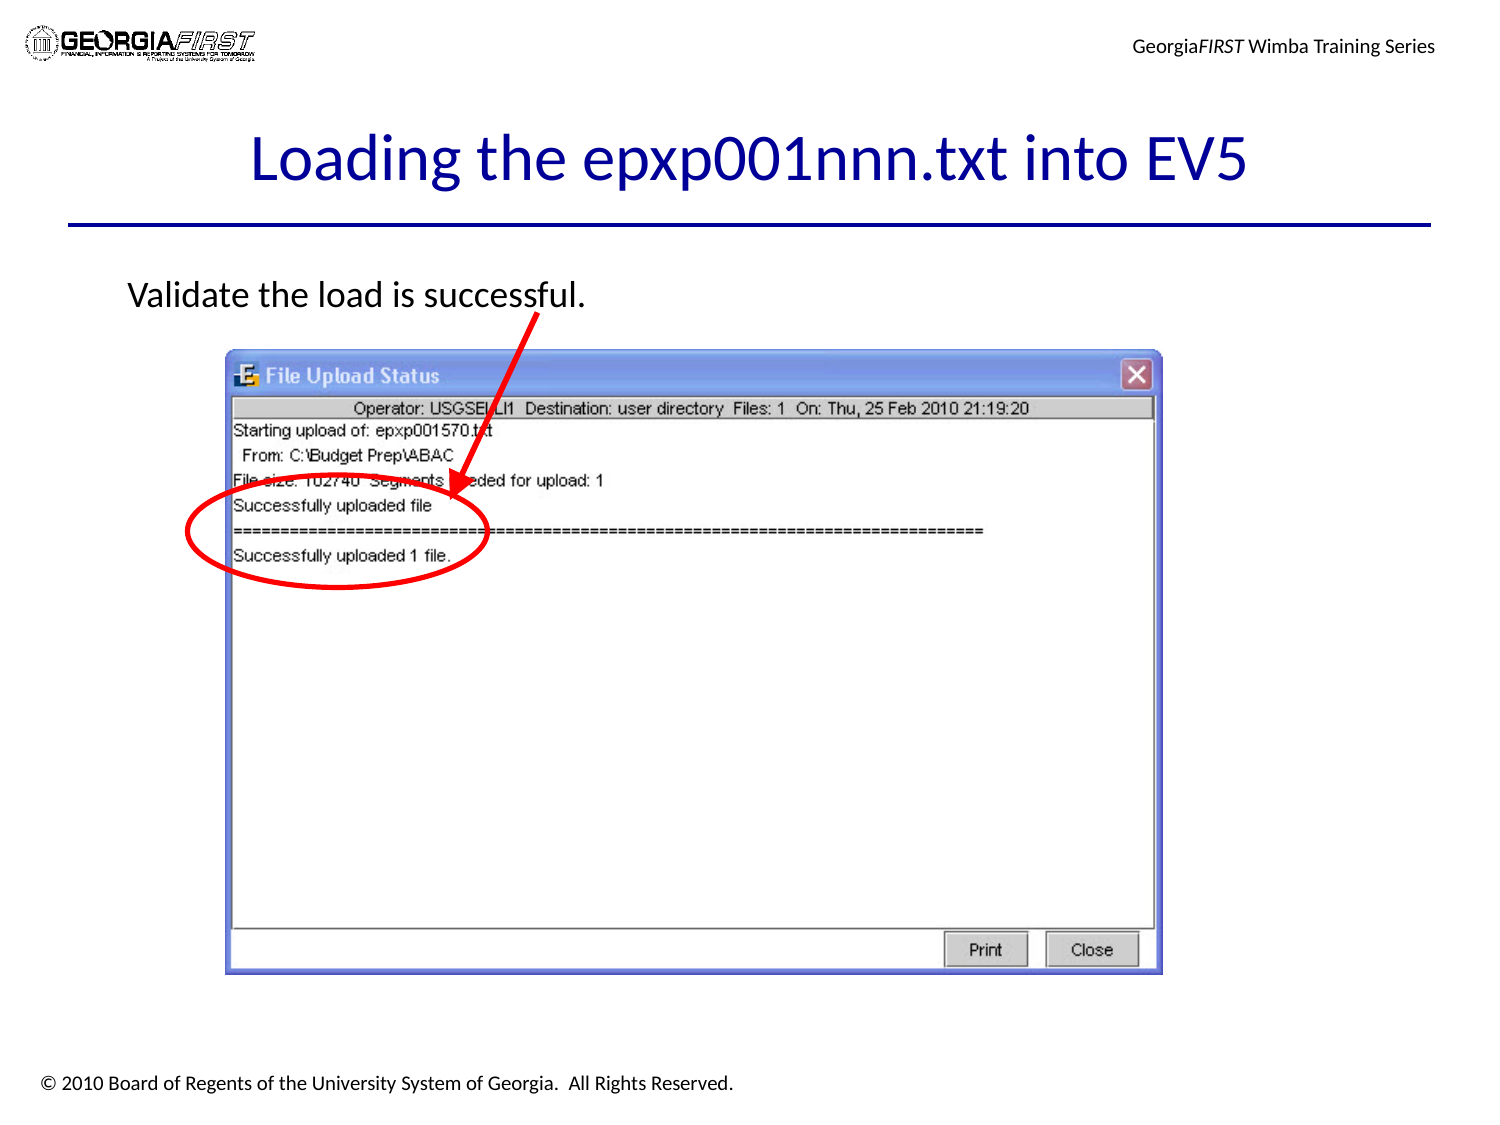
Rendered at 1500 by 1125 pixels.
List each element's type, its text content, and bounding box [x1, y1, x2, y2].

title Loading the epxp001nnn.txt into EV5 [75, 75, 1425, 233]
picture [224, 349, 1163, 976]
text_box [399, 362, 588, 451]
text_box Validate the load is successful. [112, 262, 1363, 323]
picture [24, 24, 255, 63]
text_box [185, 494, 219, 569]
